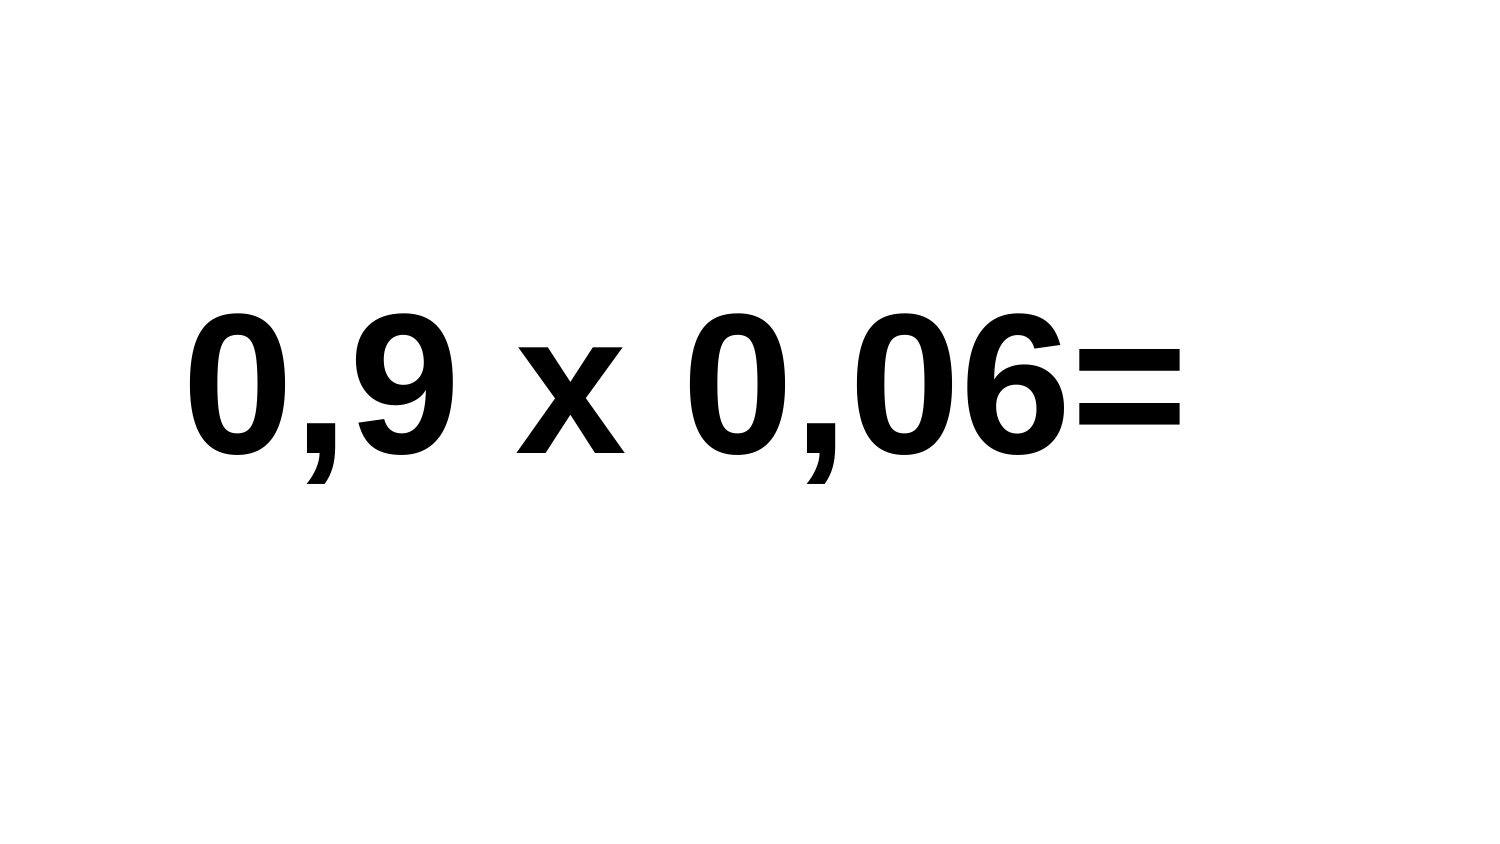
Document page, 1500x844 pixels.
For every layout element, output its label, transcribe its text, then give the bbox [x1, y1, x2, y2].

text_box 0,9 x 0,06= [112, 318, 1388, 509]
